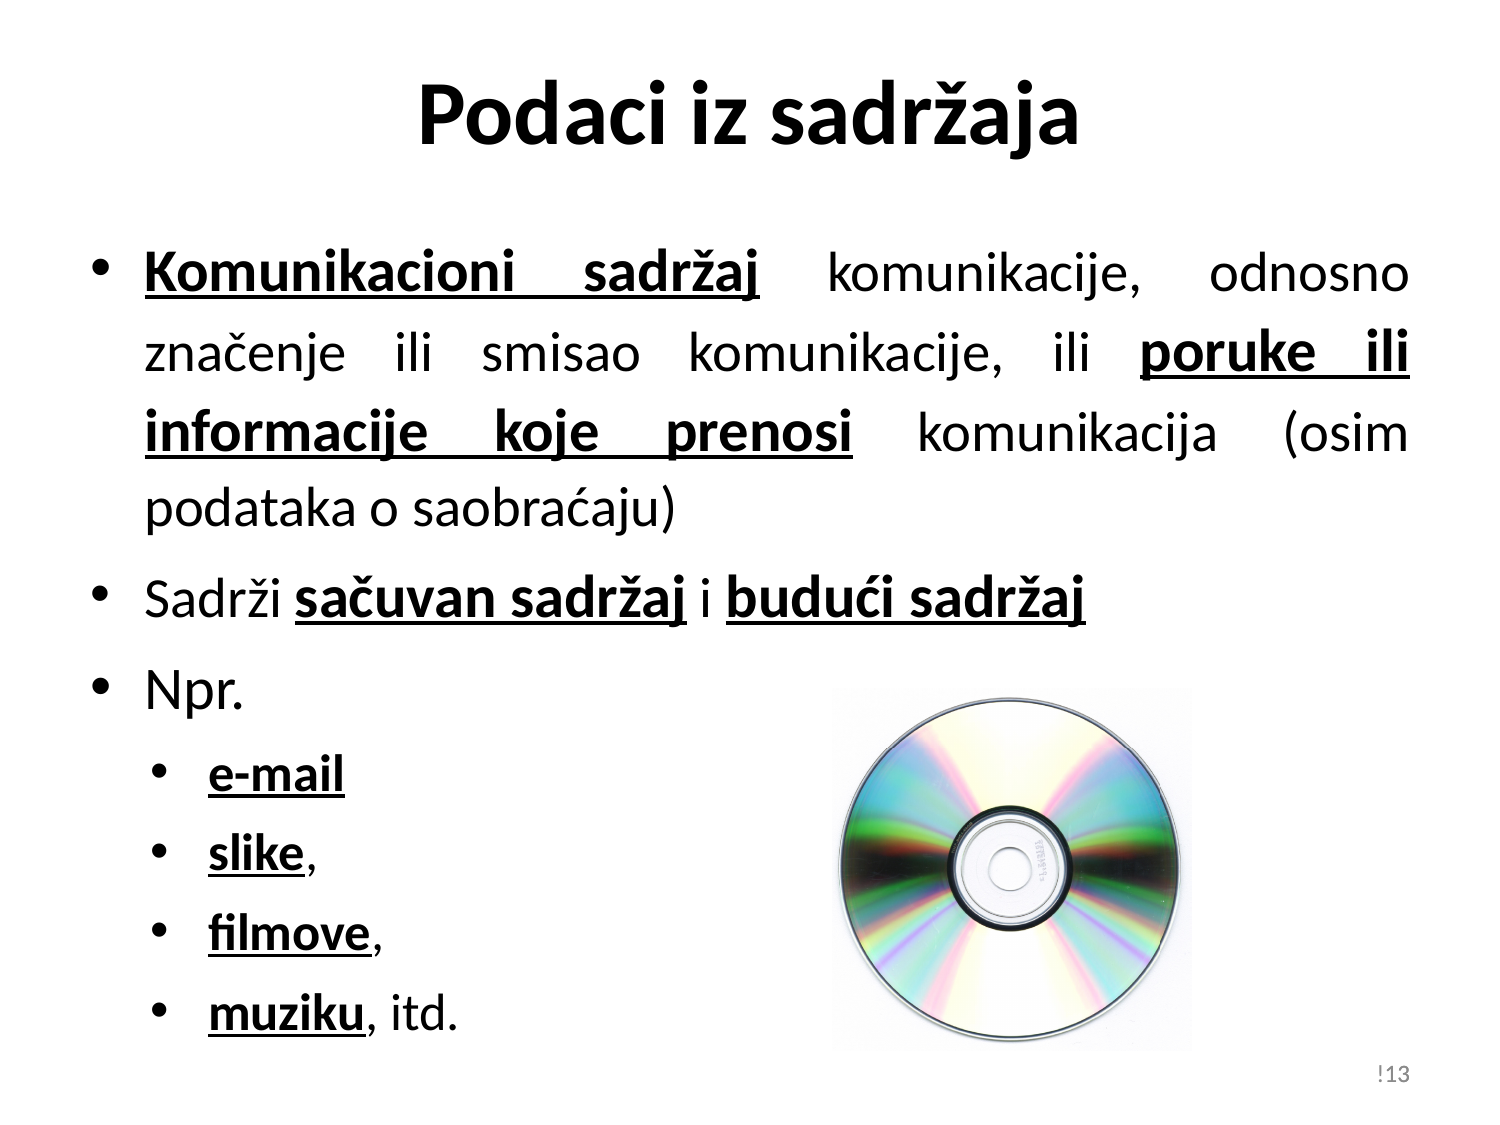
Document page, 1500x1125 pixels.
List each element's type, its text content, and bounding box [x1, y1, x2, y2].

text_box !13 [1074, 1042, 1425, 1103]
list Komunikacioni sadržaj komunikacije, odnosno značenje ili smisao komunikacije, ili poruke ili informacije koje prenosi komunikacija (osim podataka o saobraćaju) Sadrži sačuvan sadržaj i budući sadržaj Npr. e-mail slike, filmove, muziku, itd. [75, 233, 1425, 1051]
title Podaci iz sadržaja [75, 45, 1425, 233]
picture [831, 688, 1192, 1052]
